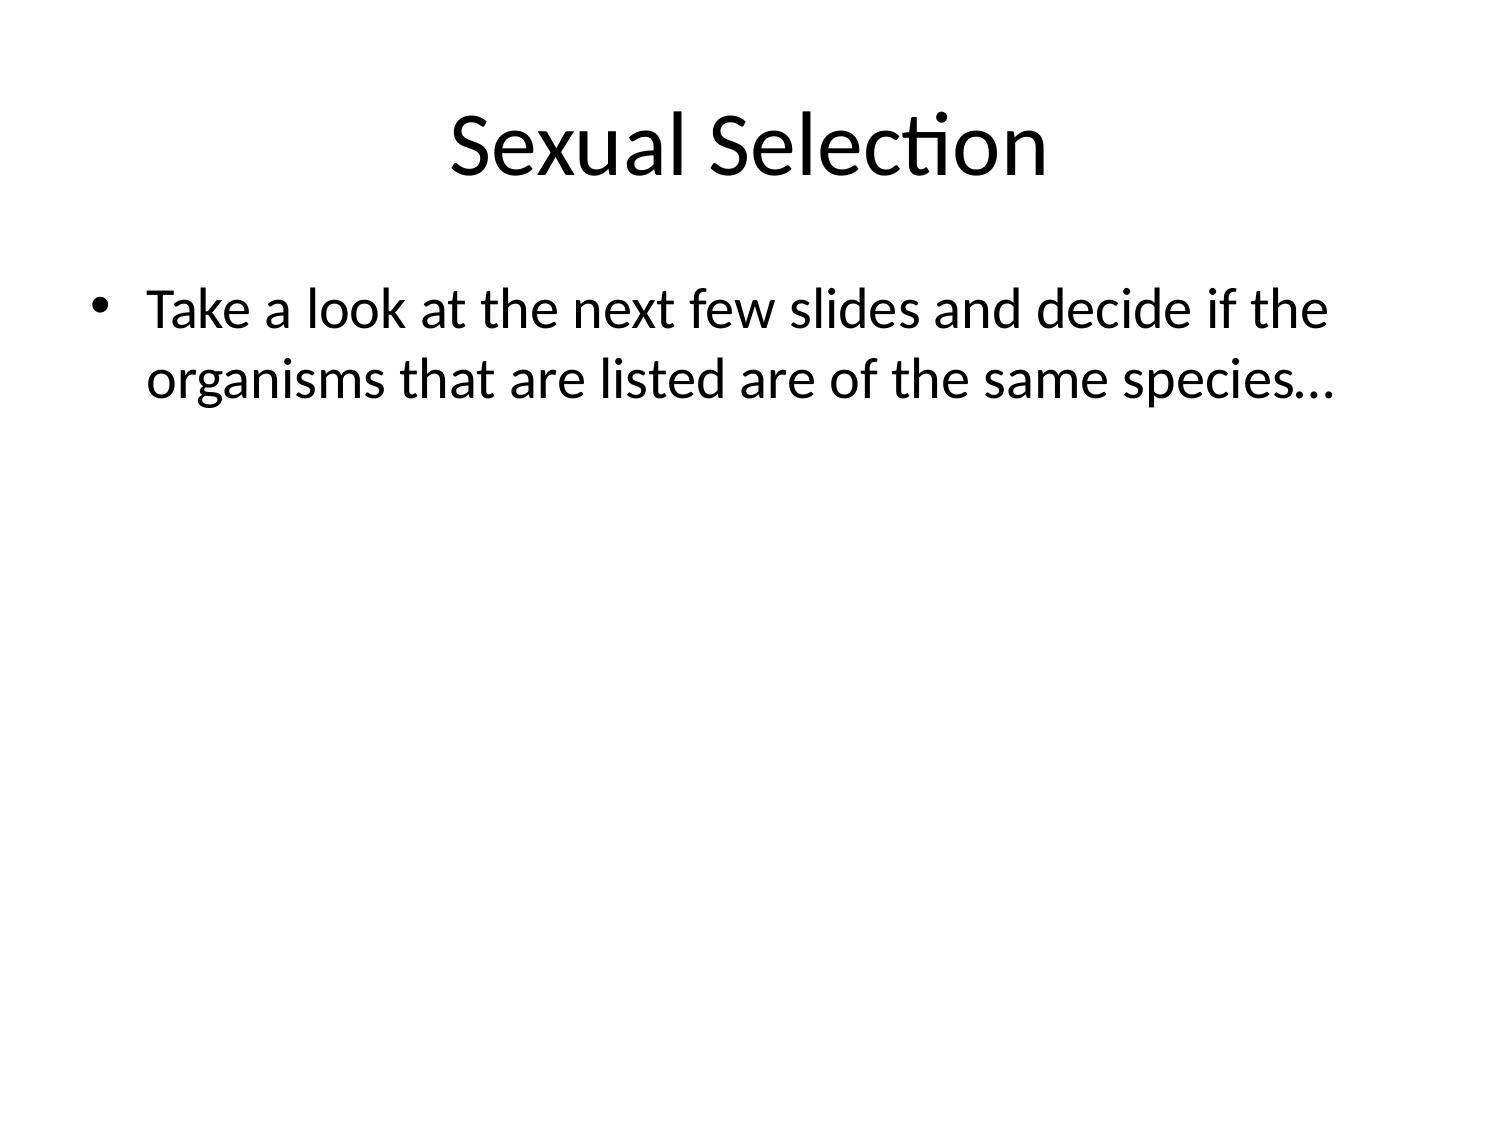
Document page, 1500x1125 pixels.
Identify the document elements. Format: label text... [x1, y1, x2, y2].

title Sexual Selection [75, 45, 1425, 233]
list Take a look at the next few slides and decide if the organisms that are listed are of the same species… [75, 262, 1375, 1013]
